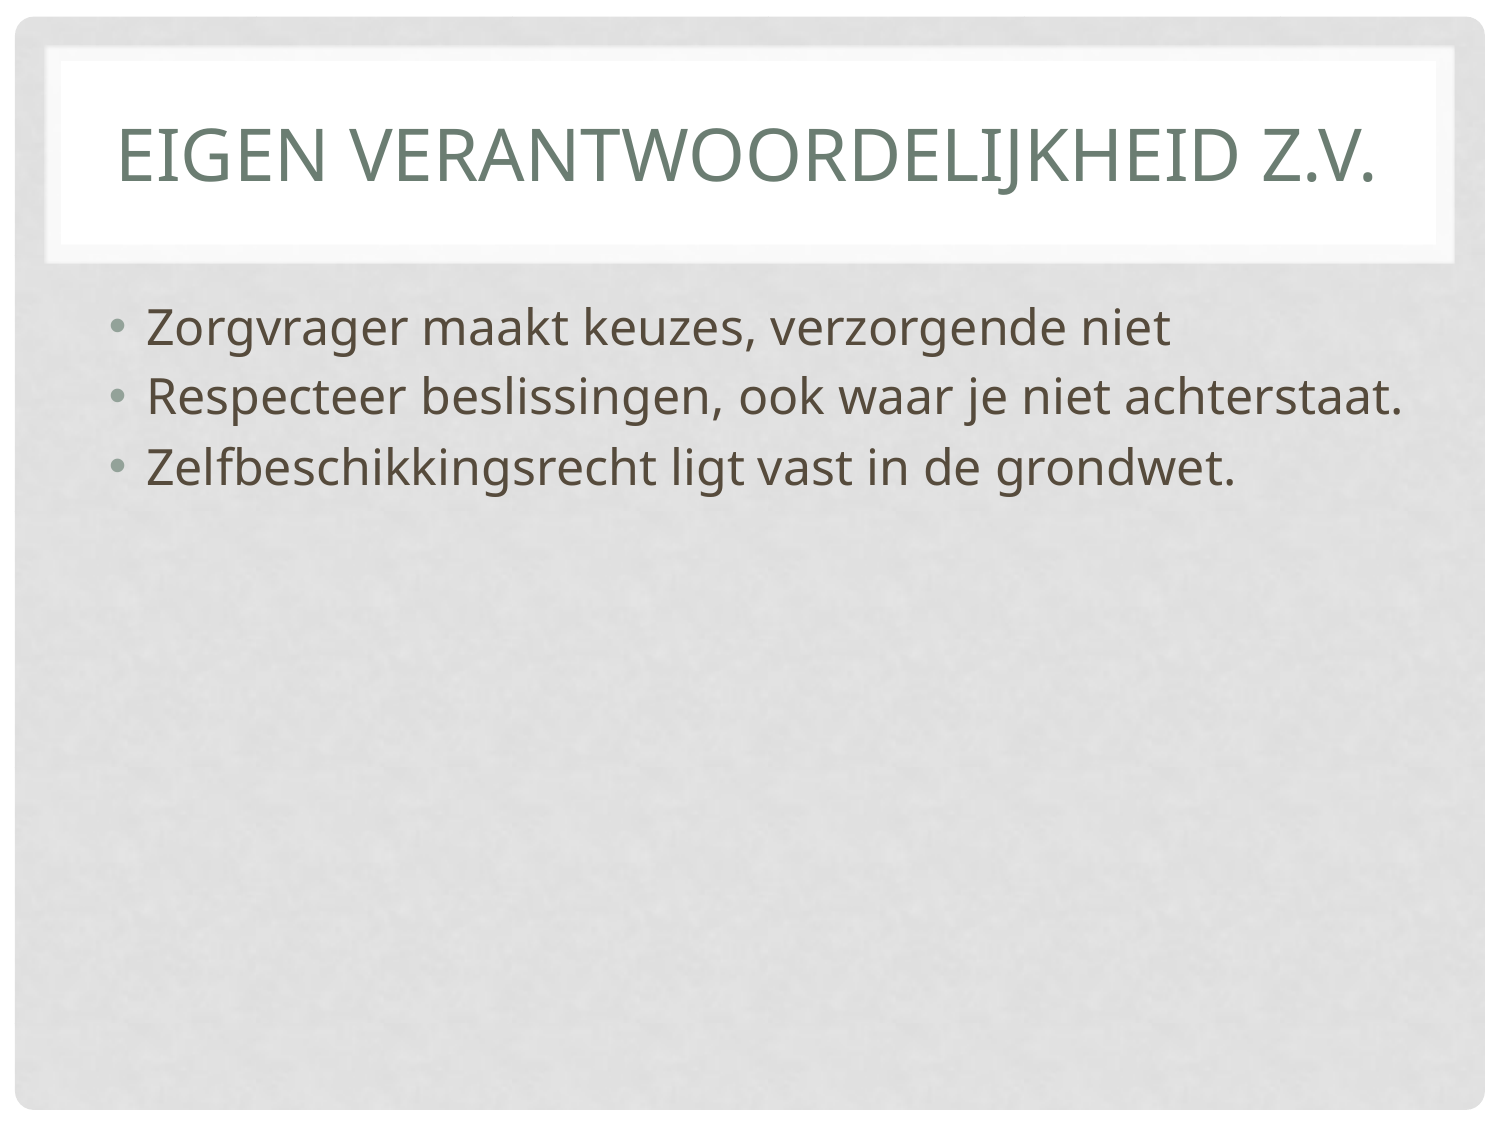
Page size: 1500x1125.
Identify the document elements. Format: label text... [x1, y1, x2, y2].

list Zorgvrager maakt keuzes, verzorgende niet Respecteer beslissingen, ook waar je niet achterstaat. Zelfbeschikkingsrecht ligt vast in de grondwet. [75, 287, 1425, 1005]
title Eigen verantwoordelijkheid z.v. [69, 66, 1425, 238]
